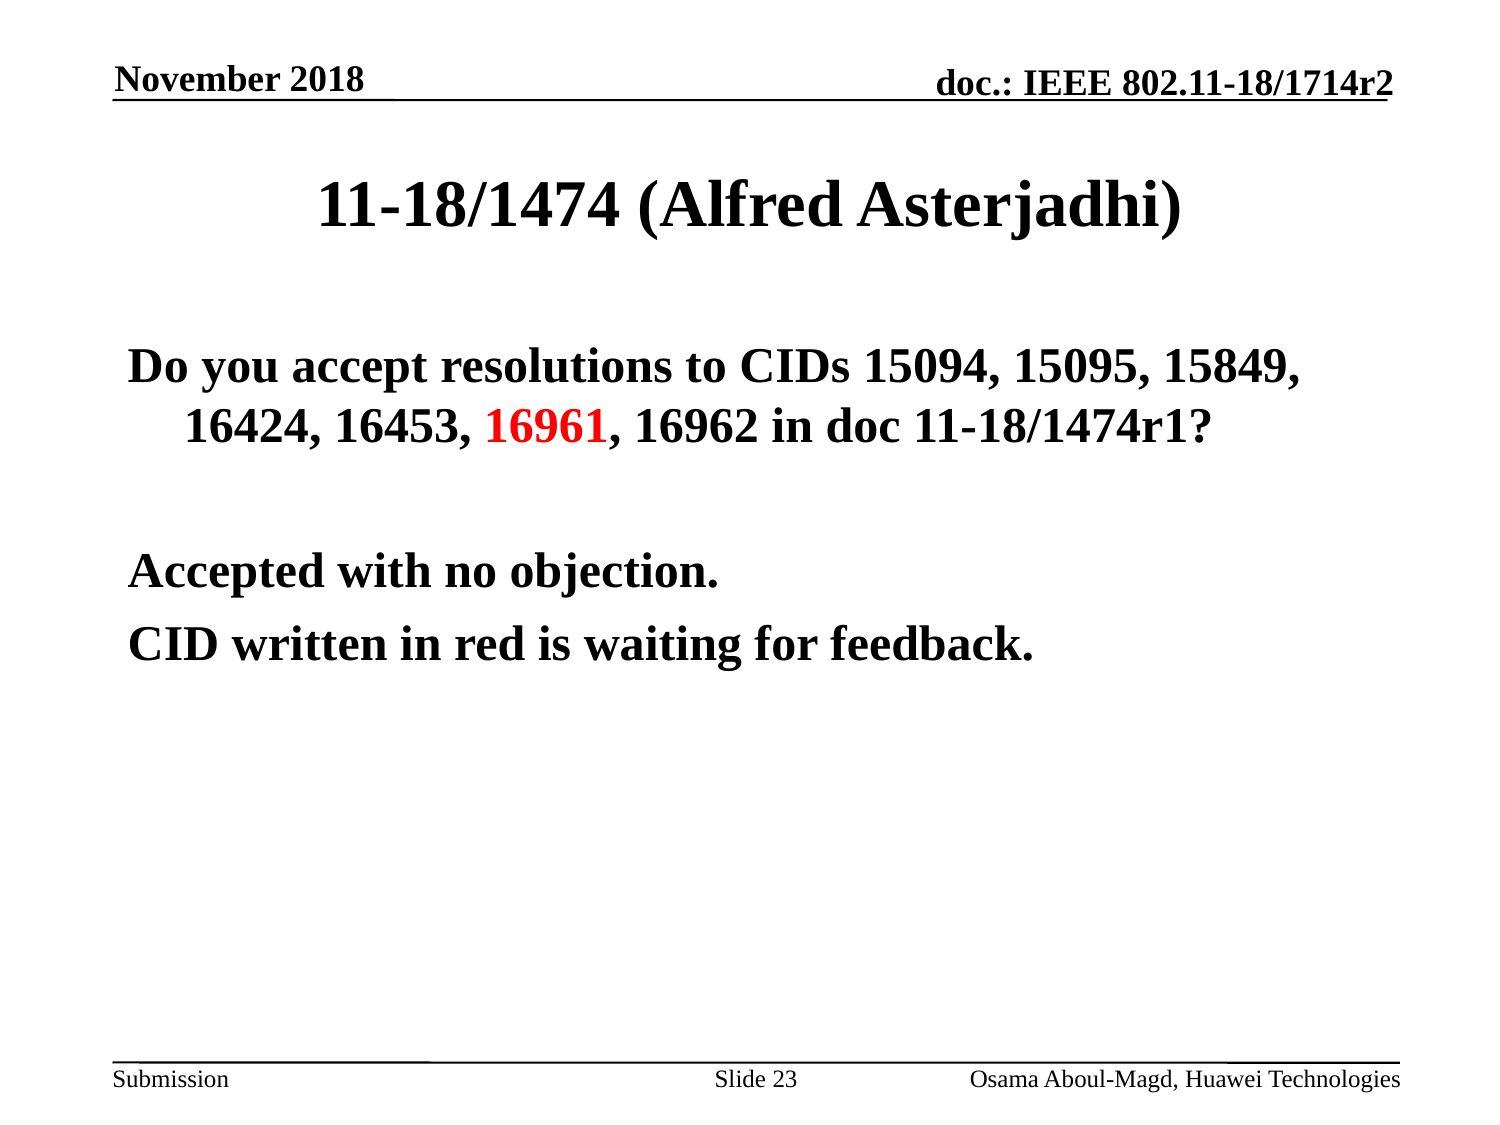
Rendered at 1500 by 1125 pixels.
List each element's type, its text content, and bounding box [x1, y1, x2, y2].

title 11-18/1474 (Alfred Asterjadhi) [112, 112, 1388, 288]
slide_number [114, 54, 423, 100]
slide_number Slide 23 [712, 1061, 800, 1123]
footer Osama Aboul-Magd, Huawei Technologies [878, 1061, 1402, 1093]
list Do you accept resolutions to CIDs 15094, 15095, 15849, 16424, 16453, 16961, 16962 in doc 11-18/1474r1? Accepted with no objection. CID written in red is waiting for feedback. [112, 324, 1388, 1000]
